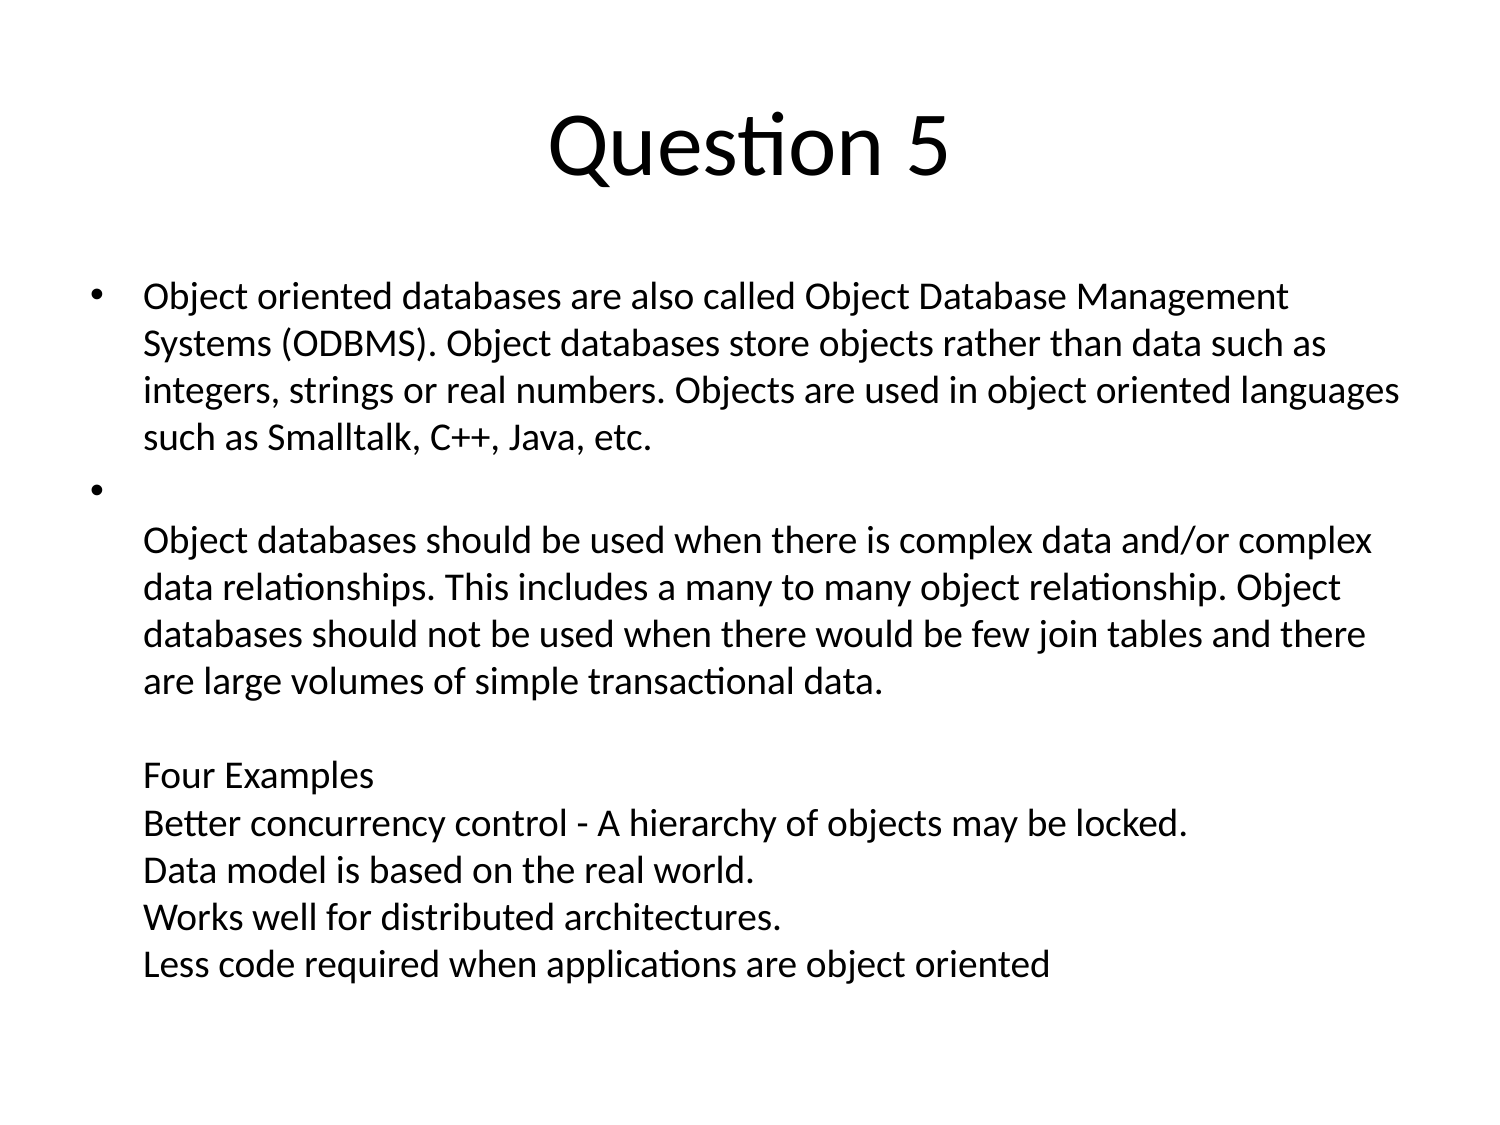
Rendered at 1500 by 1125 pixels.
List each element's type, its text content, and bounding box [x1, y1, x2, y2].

title Question 5 [75, 45, 1425, 233]
list Object oriented databases are also called Object Database Management Systems (ODBMS). Object databases store objects rather than data such as integers, strings or real numbers. Objects are used in object oriented languages such as Smalltalk, C++, Java, etc. Object databases should be used when there is complex data and/or complex data relationships. This includes a many to many object relationship. Object databases should not be used when there would be few join tables and there are large volumes of simple transactional data. Four Examples Better concurrency control - A hierarchy of objects may be locked. Data model is based on the real world. Works well for distributed architectures. Less code required when applications are object oriented [75, 262, 1425, 1005]
